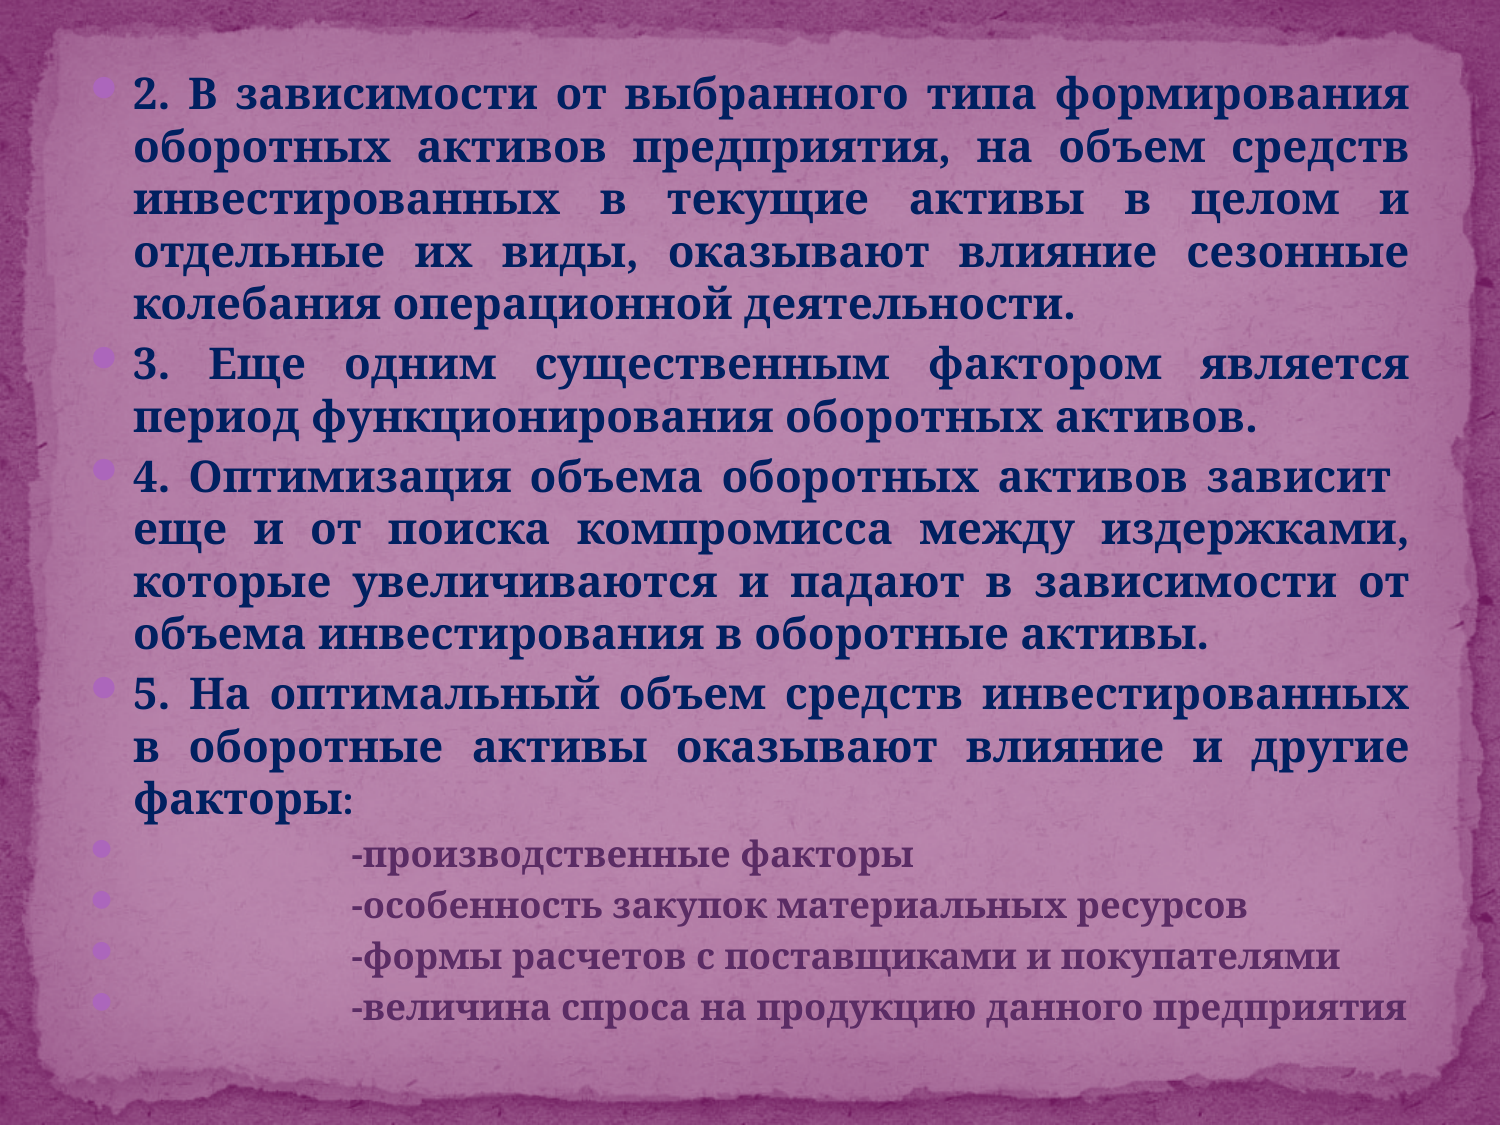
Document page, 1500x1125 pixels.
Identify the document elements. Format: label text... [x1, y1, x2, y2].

list 2. В зависимости от выбранного типа формирования оборотных активов предприятия, на объем средств инвестированных в текущие активы в целом и отдельные их виды, оказывают влияние сезонные колебания операционной деятельности. 3. Еще одним существенным фактором является период функционирования оборотных активов. 4. Оптимизация объема оборотных активов зависит еще и от поиска компромисса между издержками, которые увеличиваются и падают в зависимости от объема инвестирования в оборотные активы. 5. На оптимальный объем средств инвестированных в оборотные активы оказывают влияние и другие факторы: -производственные факторы -особенность закупок материальных ресурсов -формы расчетов с поставщиками и покупателями -величина спроса на продукцию данного предприятия [74, 58, 1426, 1055]
